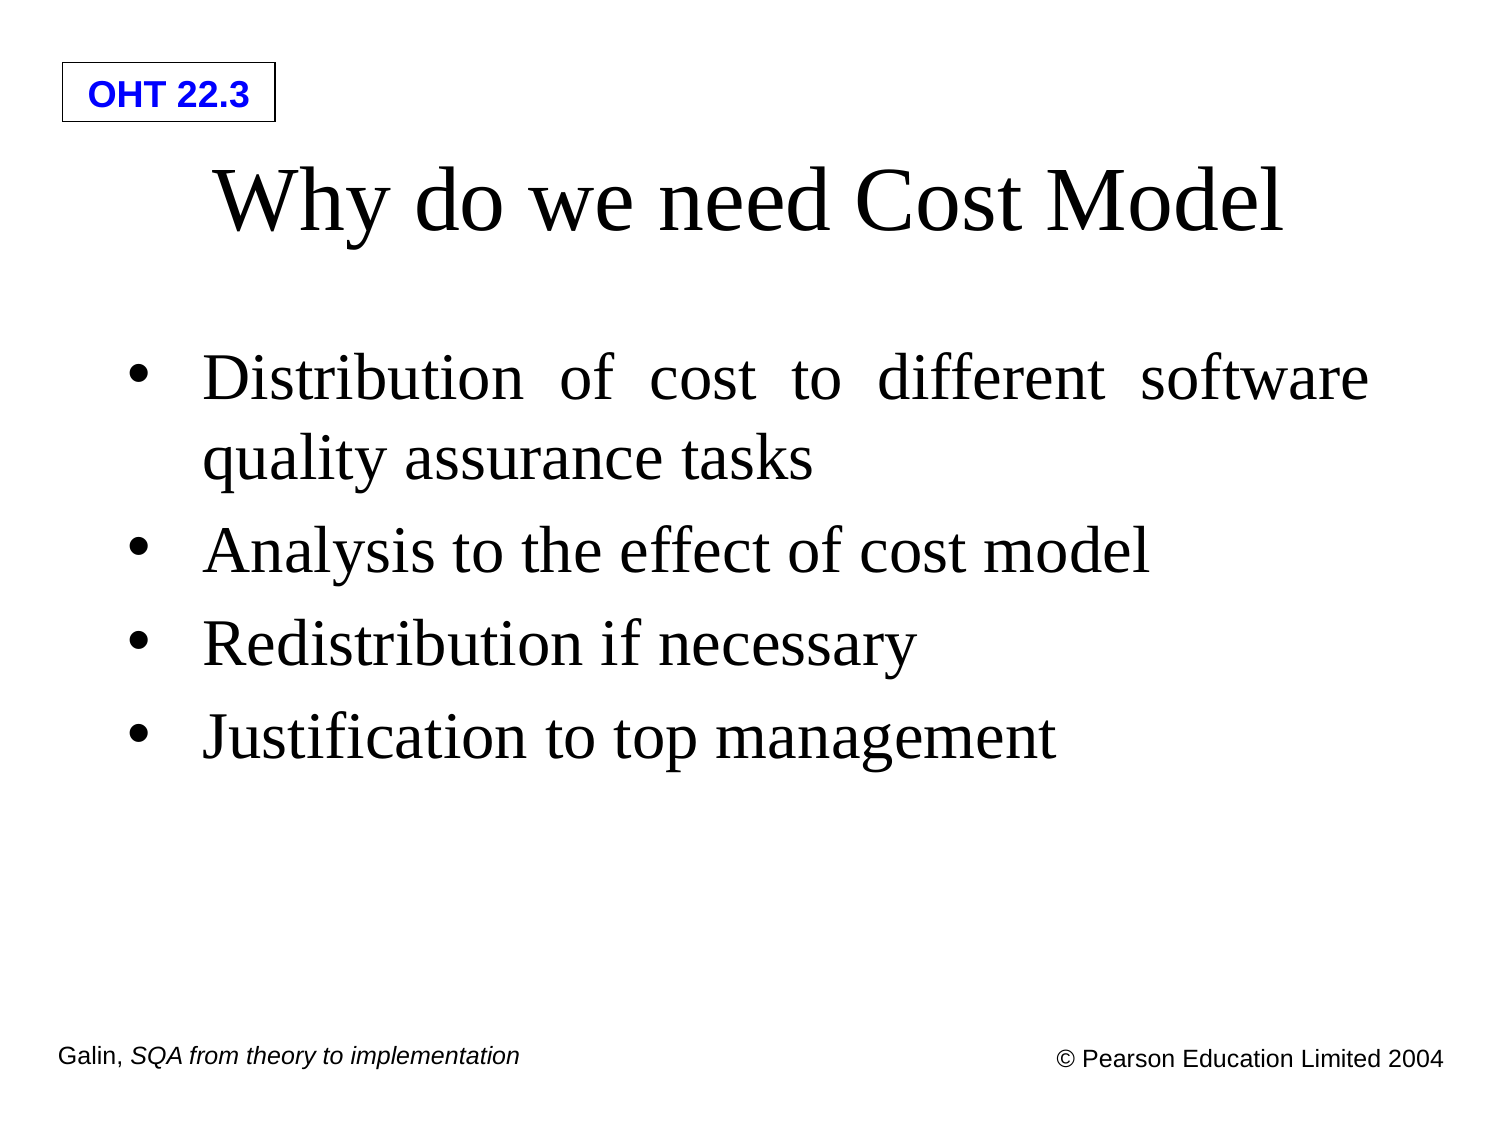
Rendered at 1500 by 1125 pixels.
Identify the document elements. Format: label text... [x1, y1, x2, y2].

title Why do we need Cost Model [112, 99, 1388, 288]
list Distribution of cost to different software quality assurance tasks Analysis to the effect of cost model Redistribution if necessary Justification to top management [112, 324, 1388, 1001]
